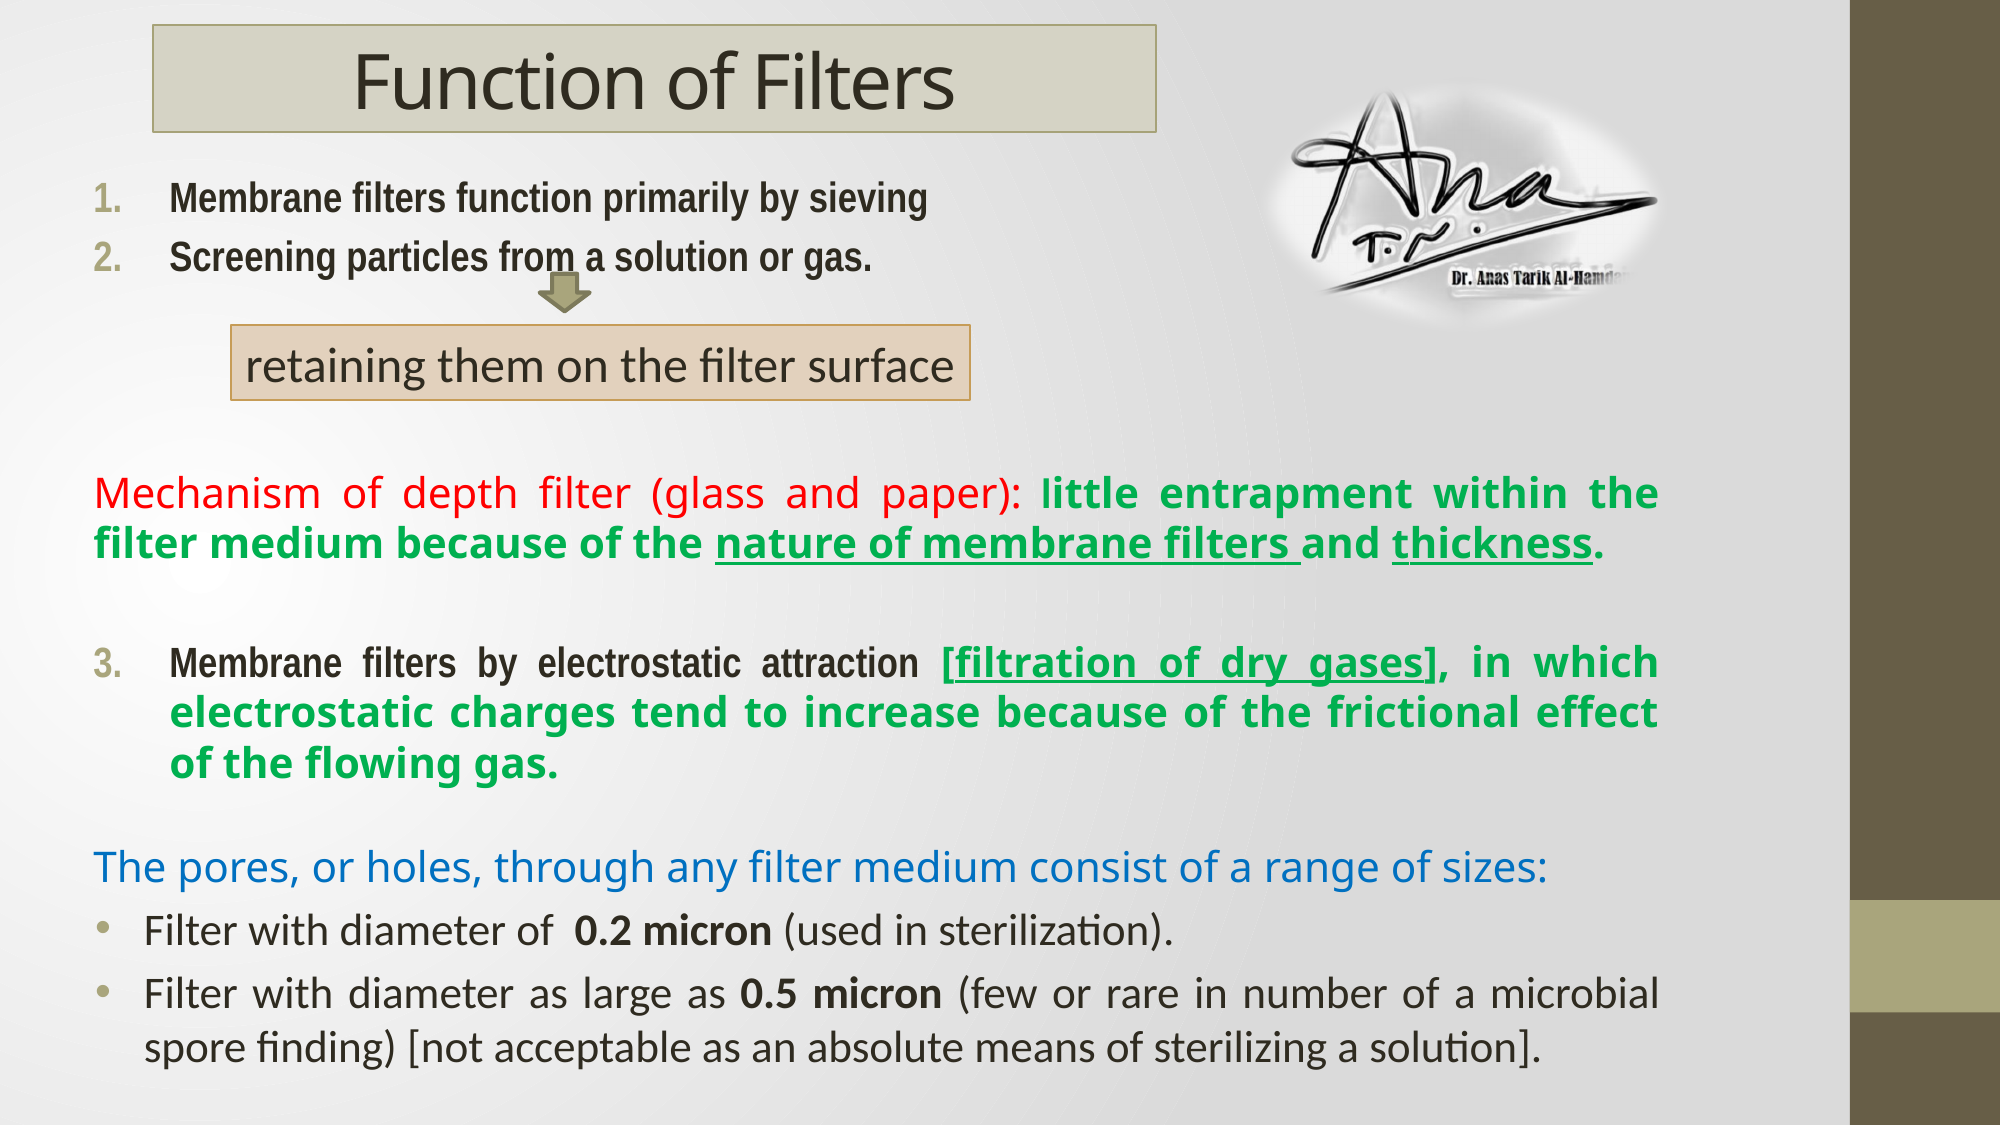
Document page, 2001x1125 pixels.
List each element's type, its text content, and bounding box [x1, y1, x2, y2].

title Function of Filters [152, 24, 1157, 133]
picture [1249, 74, 1676, 338]
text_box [226, 273, 975, 402]
list Membrane filters function primarily by sieving Screening particles from a solution or gas. Mechanism of depth filter (glass and paper): little entrapment within the filter medium because of the nature of membrane filters and thickness. Membrane filters by electrostatic attraction [filtration of dry gases], in which electrostatic charges tend to increase because of the frictional effect of the flowing gas. The pores, or holes, through any filter medium consist of a range of sizes: Filter with diameter of 0.2 micron (used in sterilization). Filter with diameter as large as 0.5 micron (few or rare in number of a microbial spore finding) [not acceptable as an absolute means of sterilizing a solution]. [78, 162, 1675, 1100]
